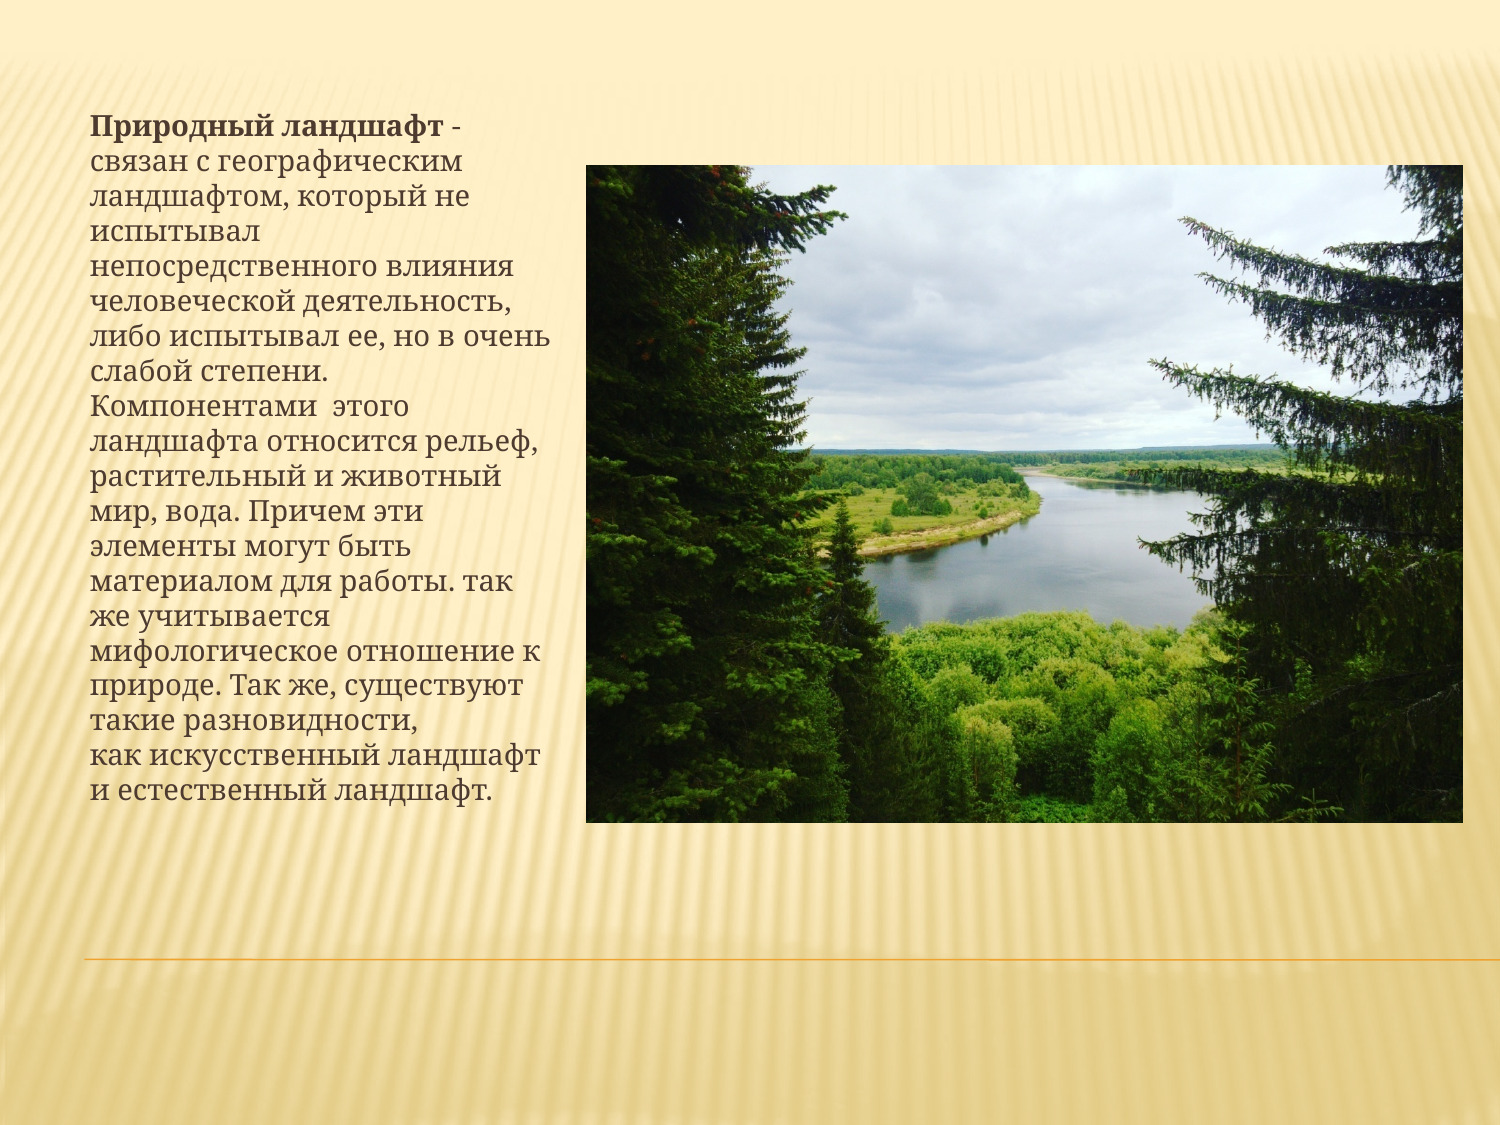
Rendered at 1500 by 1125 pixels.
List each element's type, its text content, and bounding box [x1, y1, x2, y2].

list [586, 164, 1463, 823]
list Природный ландшафт - связан с географическим ландшафтом, который не испытывал непосредственного влияния человеческой деятельность, либо испытывал ее, но в очень слабой степени. Компонентами этого ландшафта относится рельеф, растительный и животный мир, вода. Причем эти элементы могут быть материалом для работы. так же учитывается мифологическое отношение к природе. Так же, существуют такие разновидности, как искусственный ландшафт и естественный ландшафт. [75, 99, 569, 985]
